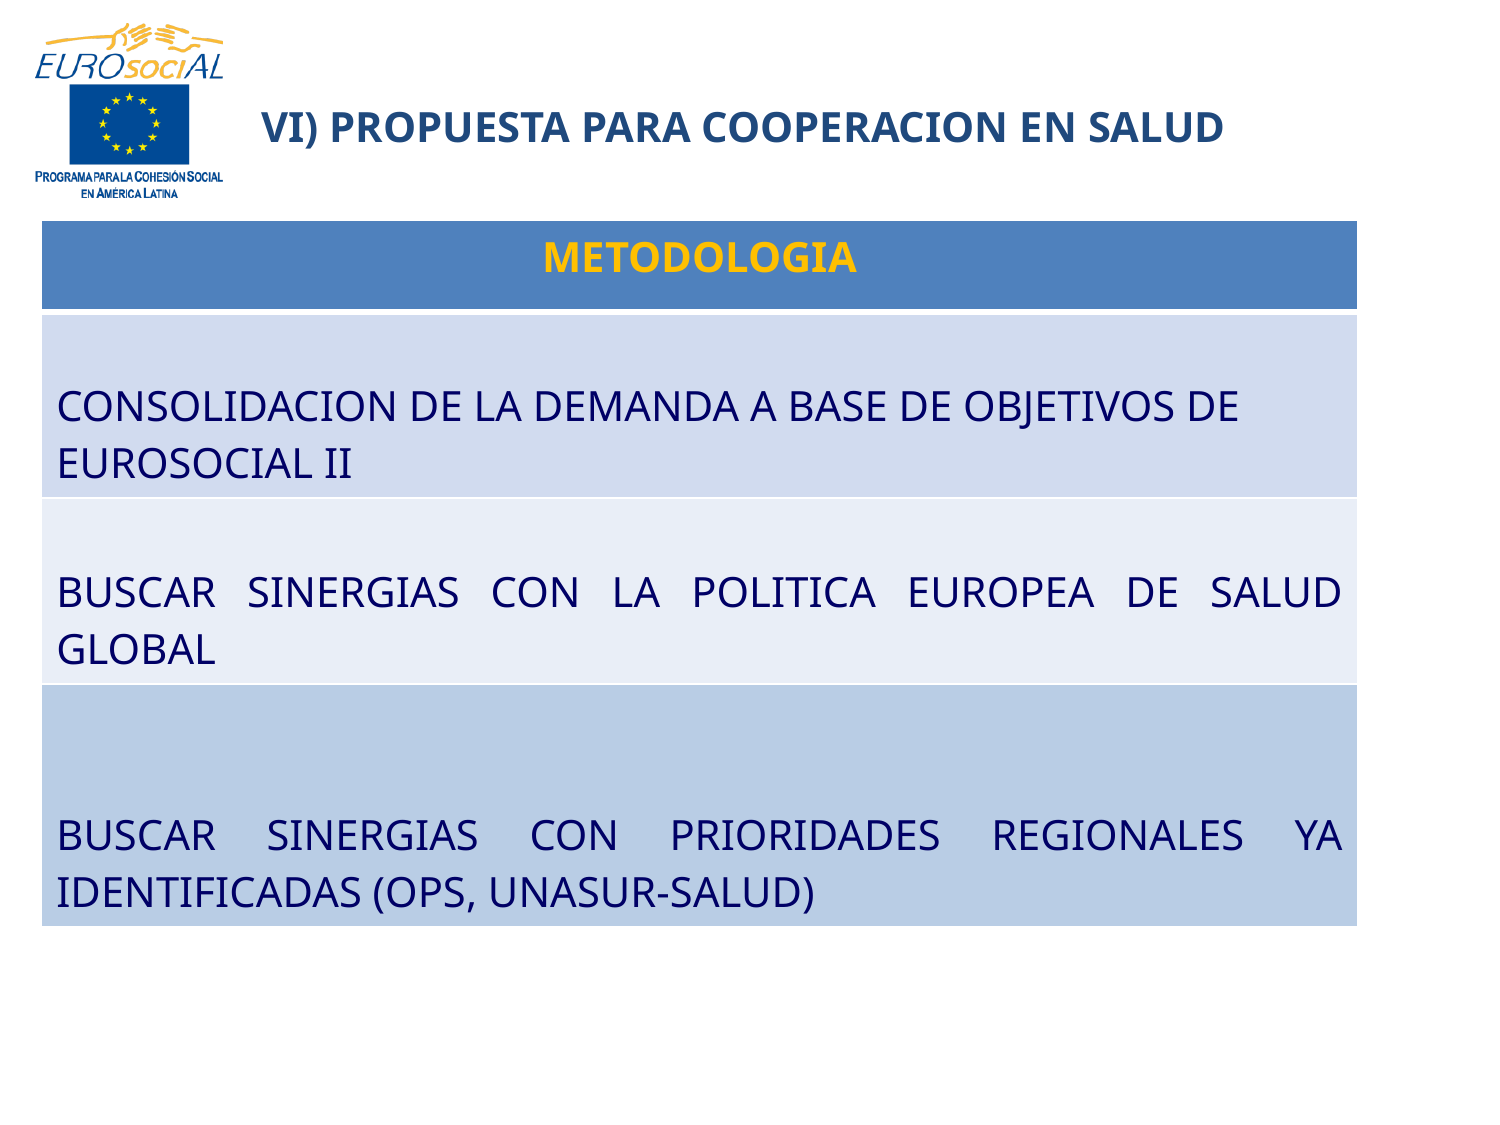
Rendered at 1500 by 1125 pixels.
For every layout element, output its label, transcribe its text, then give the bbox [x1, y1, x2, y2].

table_cell CONSOLIDACION DE LA DEMANDA A BASE DE OBJETIVOS DE EUROSOCIAL II [42, 315, 1357, 497]
picture [34, 23, 223, 198]
table_cell BUSCAR SINERGIAS CON LA POLITICA EUROPEA DE SALUD GLOBAL [42, 499, 1357, 683]
text_box VI) PROPUESTA PARA COOPERACION EN SALUD [246, 93, 1436, 199]
table_header METODOLOGIA [42, 221, 1357, 309]
table_cell BUSCAR SINERGIAS CON PRIORIDADES REGIONALES YA IDENTIFICADAS (OPS, UNASUR-SALUD) [42, 685, 1357, 926]
